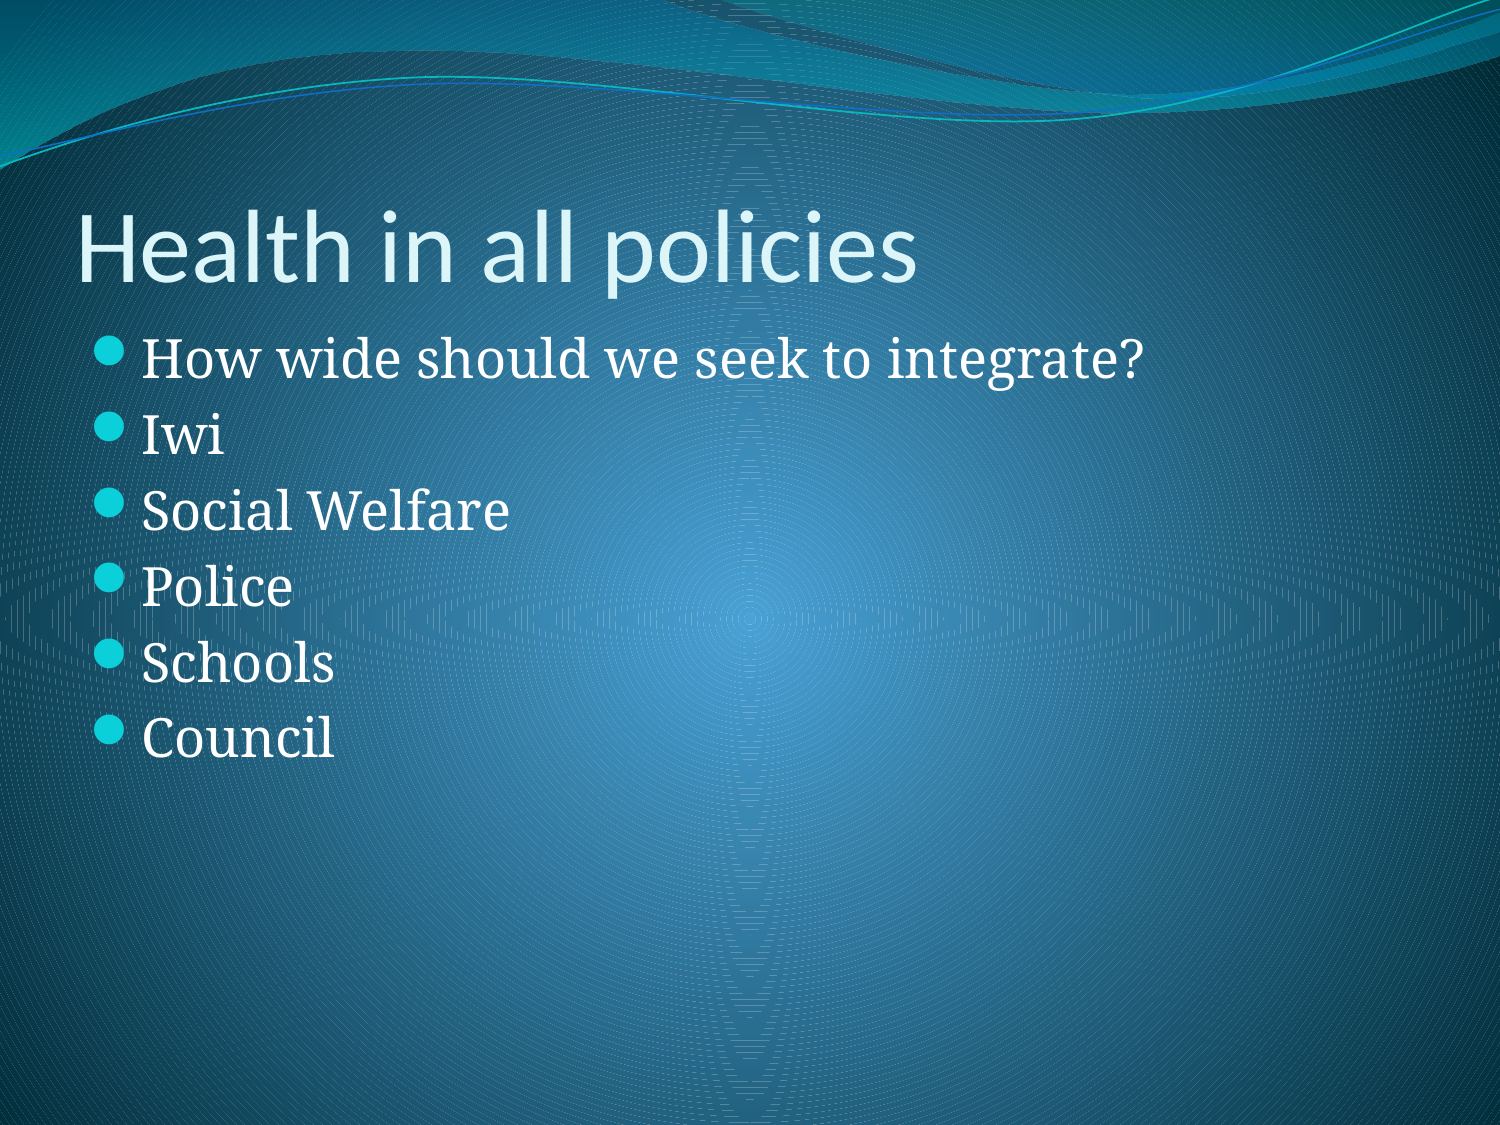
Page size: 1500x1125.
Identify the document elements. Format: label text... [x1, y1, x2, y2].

list How wide should we seek to integrate? Iwi Social Welfare Police Schools Council [75, 317, 1425, 1038]
title Health in all policies [75, 115, 1425, 303]
